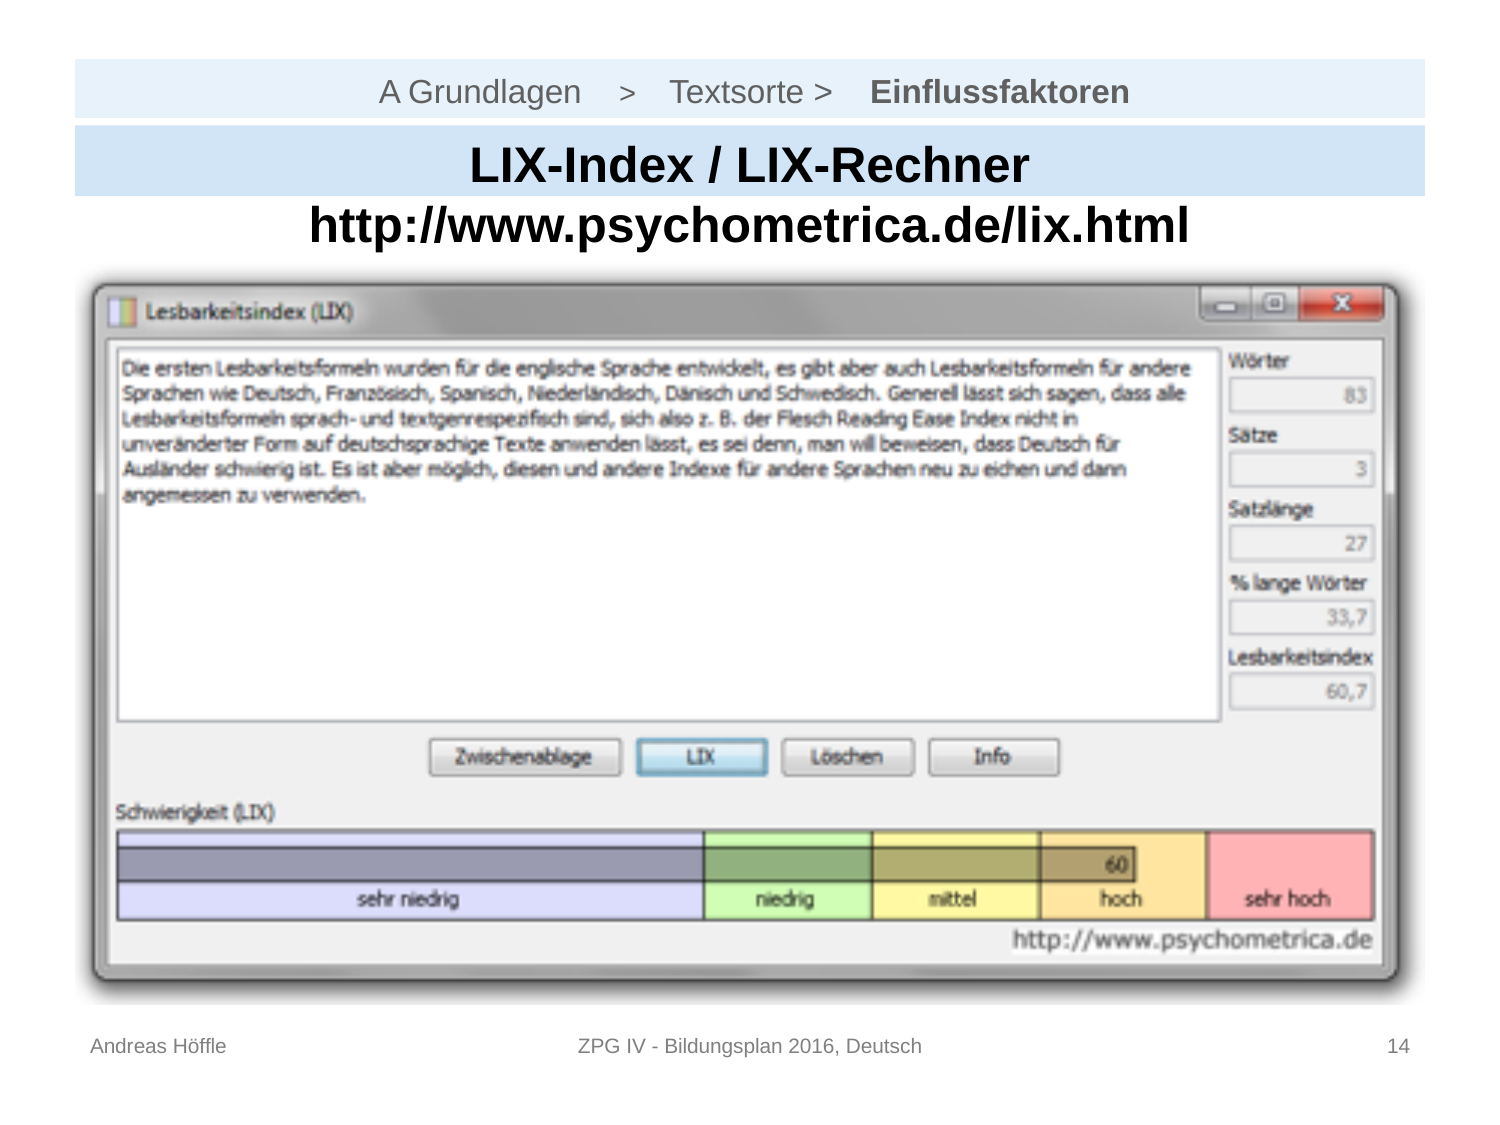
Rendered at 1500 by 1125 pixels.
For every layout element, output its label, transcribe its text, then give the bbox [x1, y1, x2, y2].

slide_number 13 [1074, 1024, 1426, 1101]
footer ZPG IV - Bildungsplan 2016, Deutsch [512, 1024, 988, 1101]
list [74, 262, 1426, 1006]
list LIX-Index / LIX-Rechner http://www.psychometrica.de/lix.html [74, 125, 1426, 197]
slide_number Andreas Höffle [74, 1024, 426, 1101]
title A Grundlagen > Textsorte > Einflussfaktoren [74, 58, 1426, 119]
